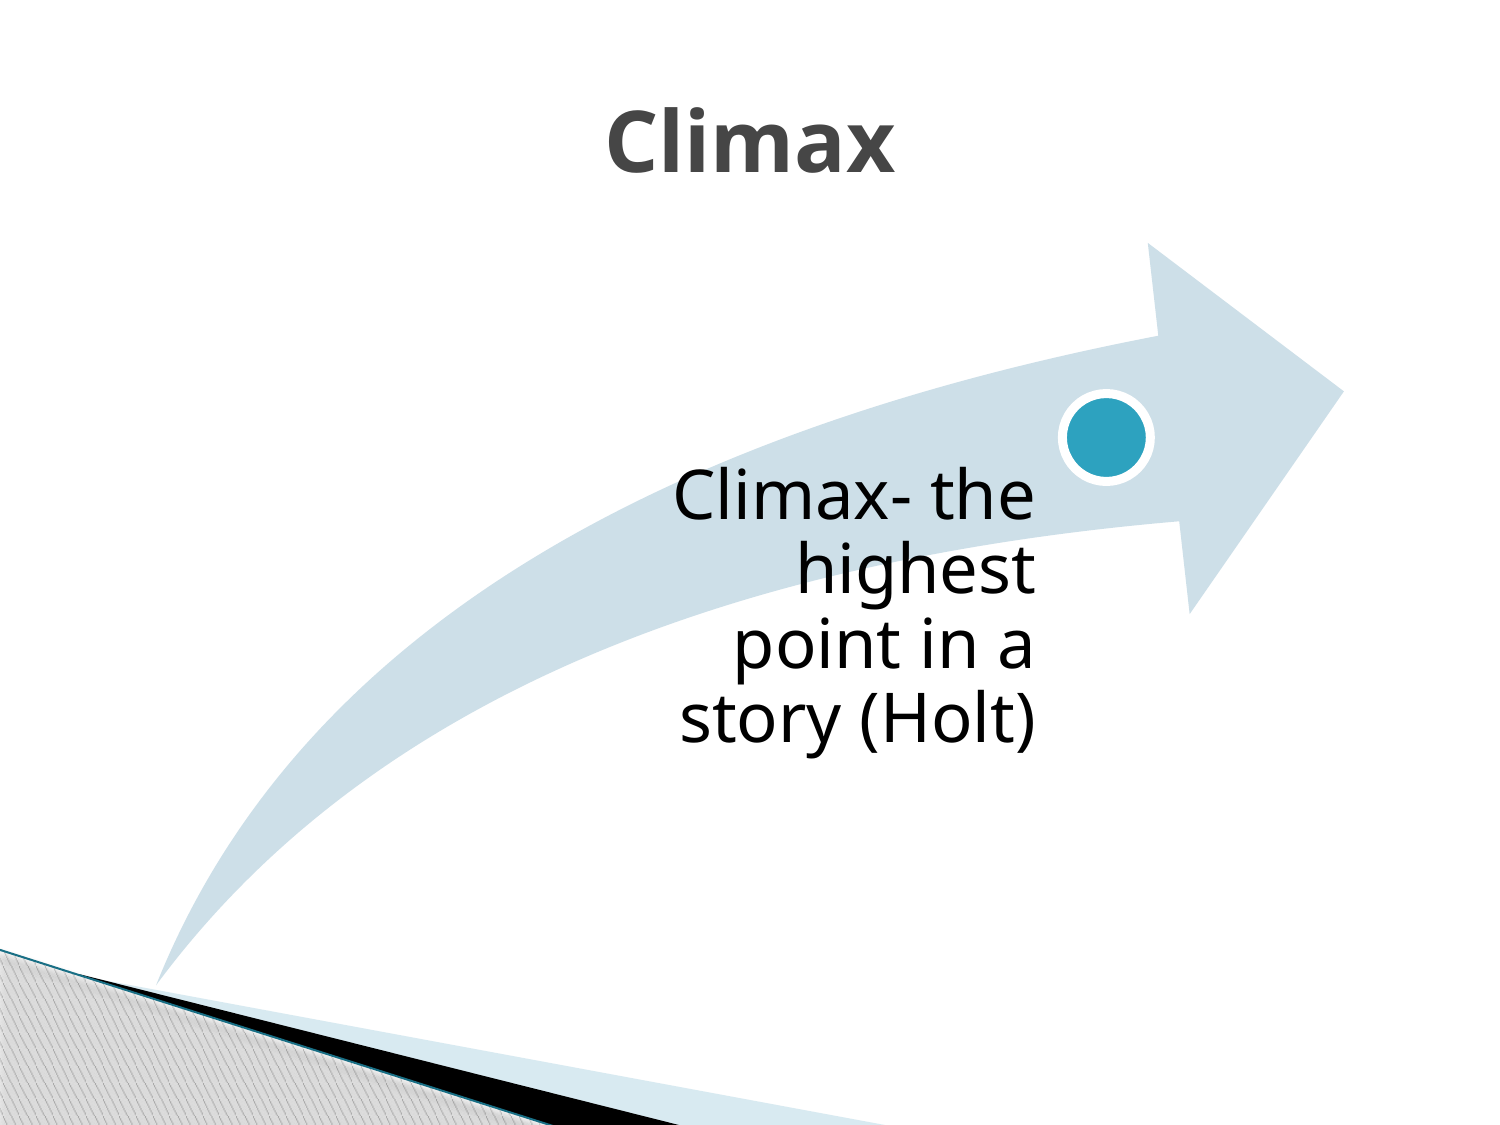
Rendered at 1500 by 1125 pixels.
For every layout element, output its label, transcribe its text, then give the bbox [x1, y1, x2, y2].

title Climax [75, 45, 1425, 233]
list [74, 242, 1426, 986]
